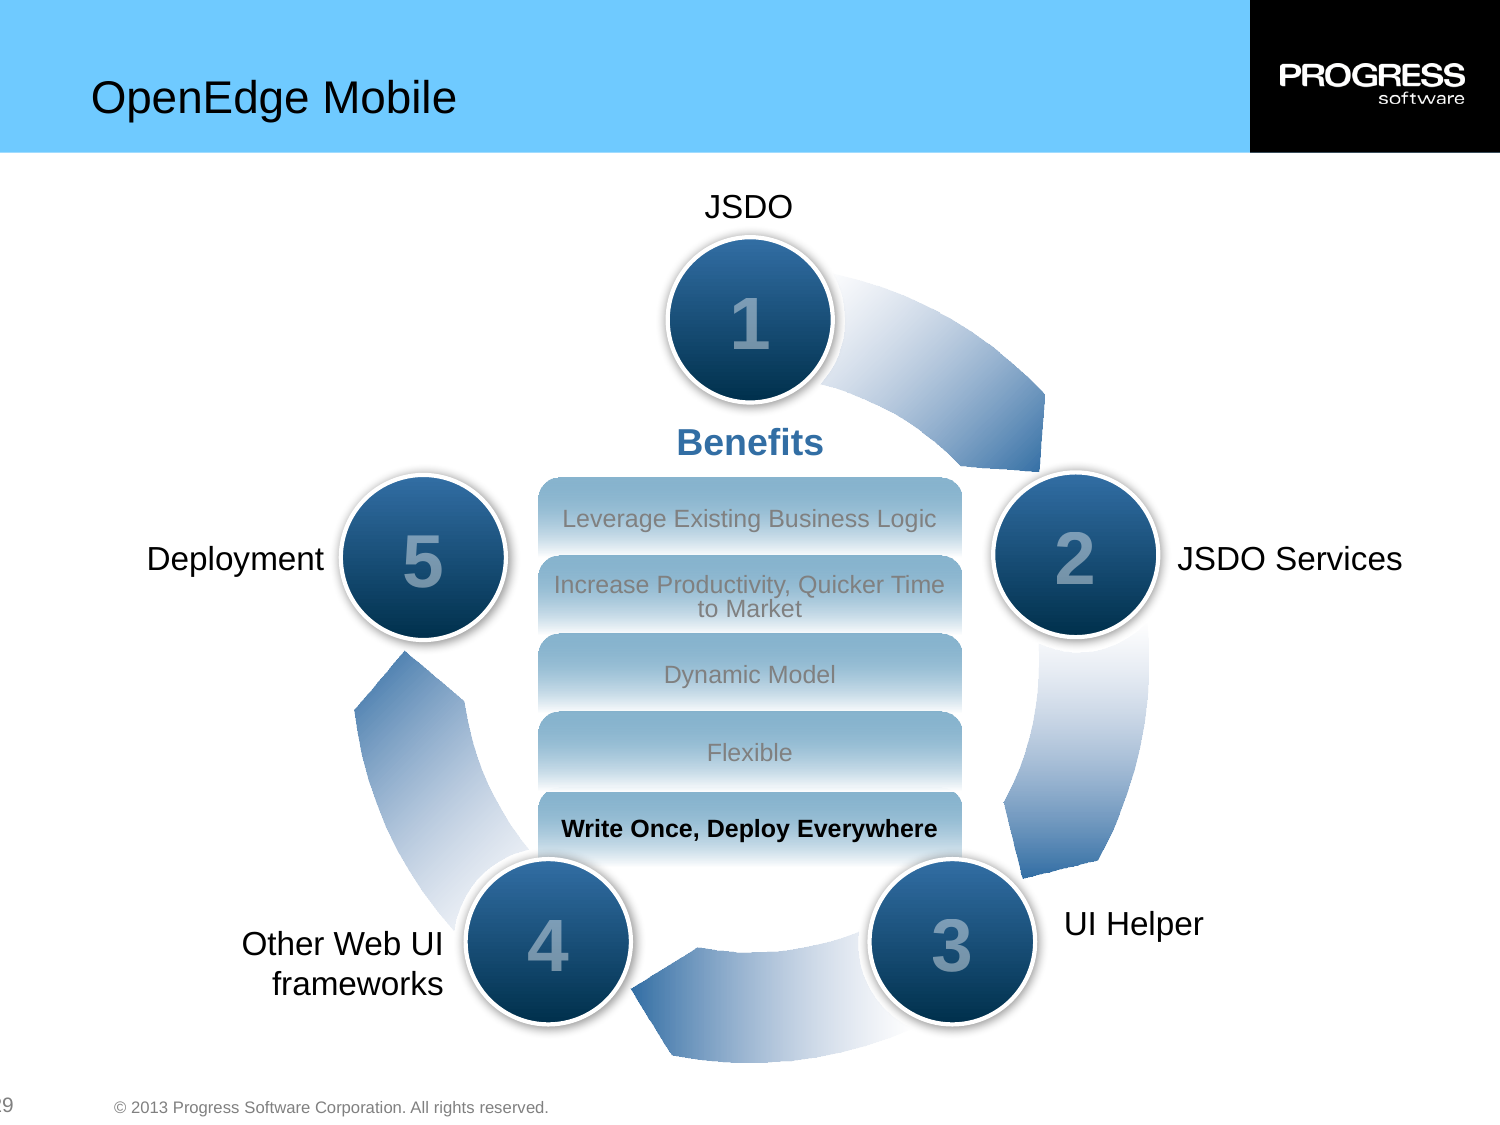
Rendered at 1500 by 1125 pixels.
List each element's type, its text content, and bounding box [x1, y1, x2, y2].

text_box 1 [667, 237, 833, 403]
text_box 4 [465, 859, 631, 1025]
text_box 3 [869, 859, 1036, 1025]
text_box Flexible [538, 711, 962, 792]
text_box Benefits [661, 418, 840, 470]
text_box Deployment [1, 530, 339, 585]
text_box [820, 273, 1044, 472]
text_box Write Once, Deploy Everywhere [538, 792, 962, 868]
text_box 5 [340, 474, 506, 641]
text_box JSDO Services [1162, 530, 1500, 585]
text_box Increase Productivity, Quicker Time to Market [538, 555, 962, 636]
text_box 2 [993, 472, 1159, 638]
text_box Leverage Existing Business Logic [538, 477, 962, 558]
text_box UI Helper [1048, 894, 1387, 949]
picture [1280, 63, 1465, 104]
text_box Other Web UI frameworks [121, 914, 459, 1010]
title OpenEdge Mobile [75, 64, 1201, 132]
text_box JSDO [580, 177, 918, 233]
text_box [1003, 621, 1149, 879]
text_box Dynamic Model [538, 633, 962, 714]
text_box [630, 931, 913, 1063]
text_box [354, 650, 529, 914]
